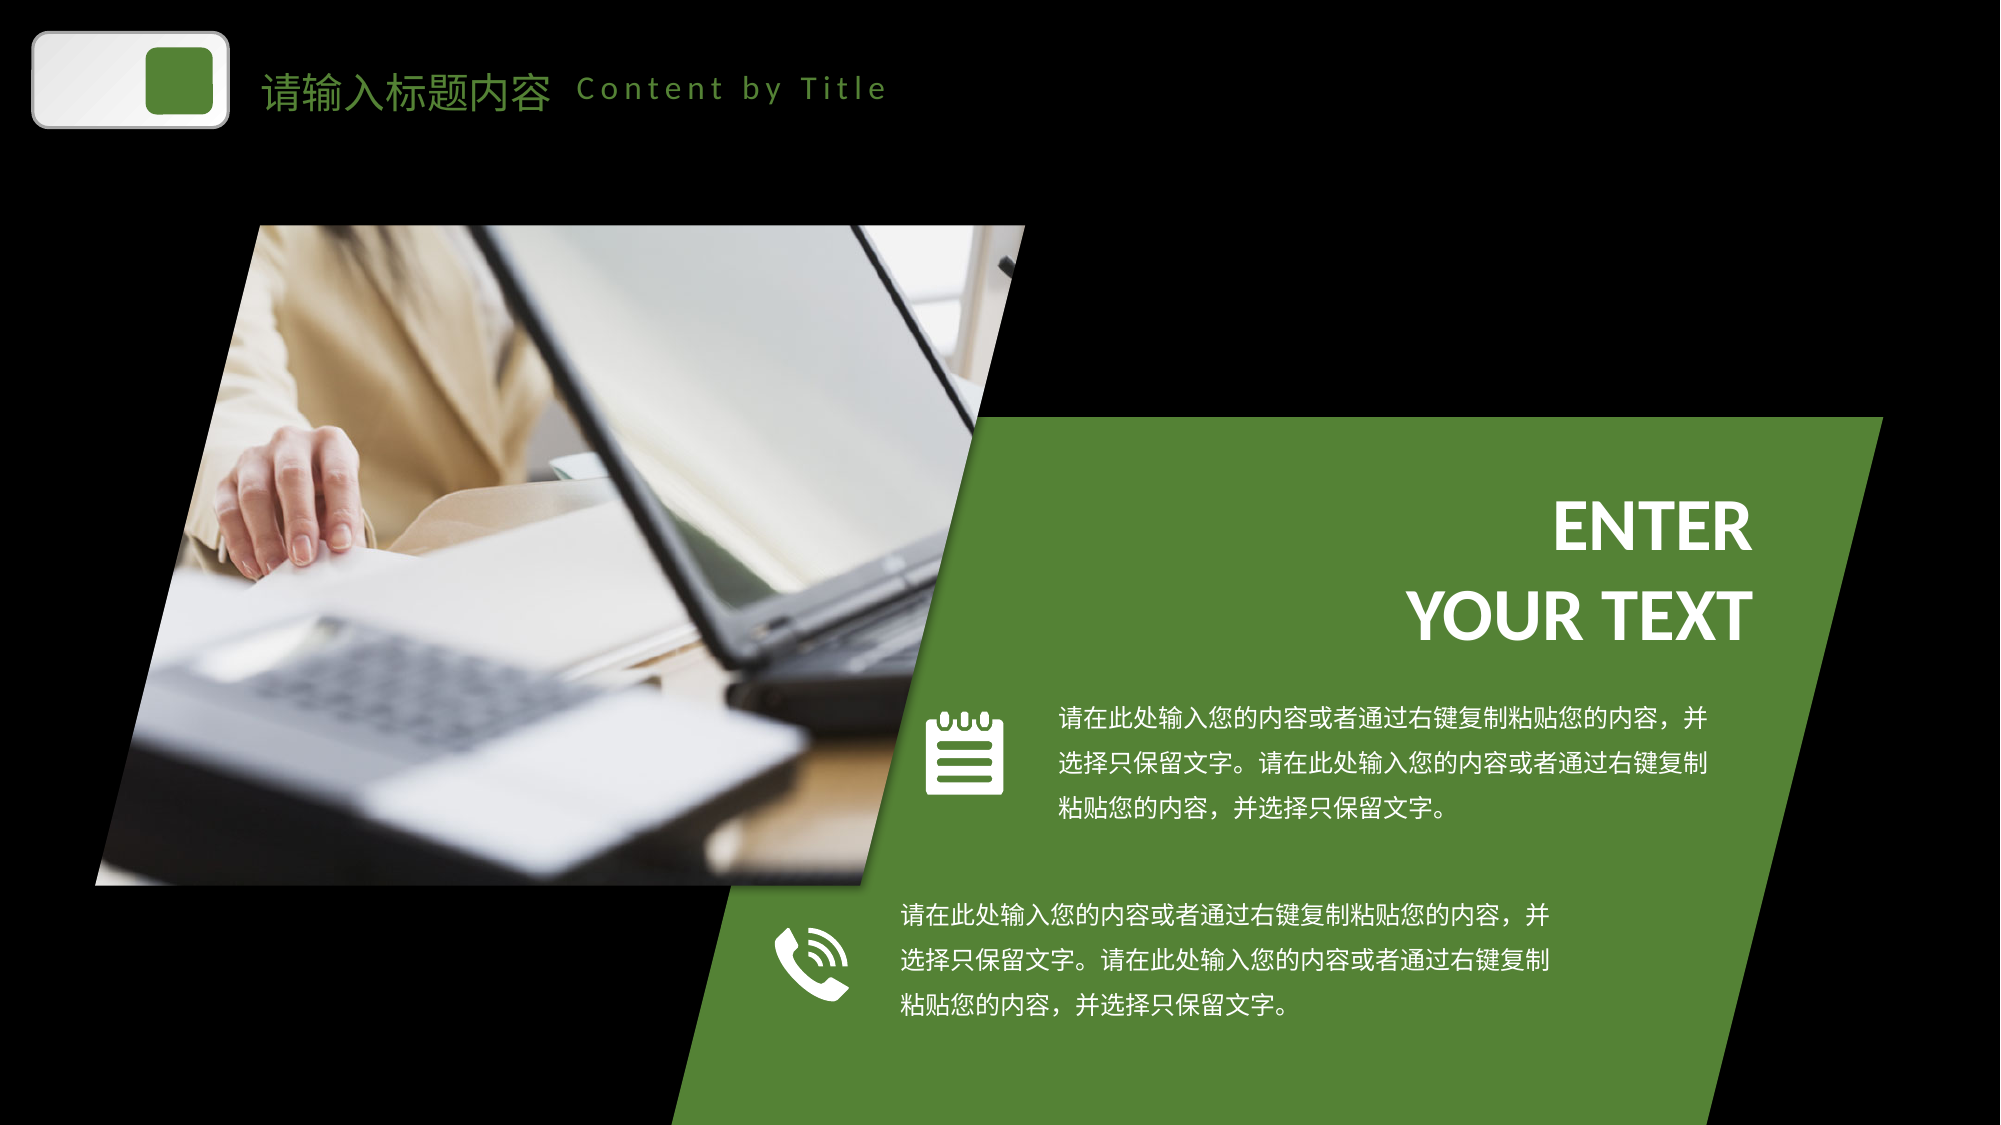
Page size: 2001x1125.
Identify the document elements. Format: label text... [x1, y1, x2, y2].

text_box [670, 416, 1885, 1125]
text_box 请在此处输入您的内容或者通过右键复制粘贴您的内容，并选择只保留文字。请在此处输入您的内容或者通过右键复制粘贴您的内容，并选择只保留文字。 [1044, 680, 1731, 875]
text_box Content by Title [710, 58, 901, 114]
text_box ENTER YOUR TEXT [1230, 468, 1769, 664]
text_box 请输入标题内容 [245, 34, 710, 125]
picture [94, 225, 1026, 886]
text_box 请在此处输入您的内容或者通过右键复制粘贴您的内容，并选择只保留文字。请在此处输入您的内容或者通过右键复制粘贴您的内容，并选择只保留文字。 [885, 877, 1572, 1072]
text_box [772, 927, 850, 1004]
